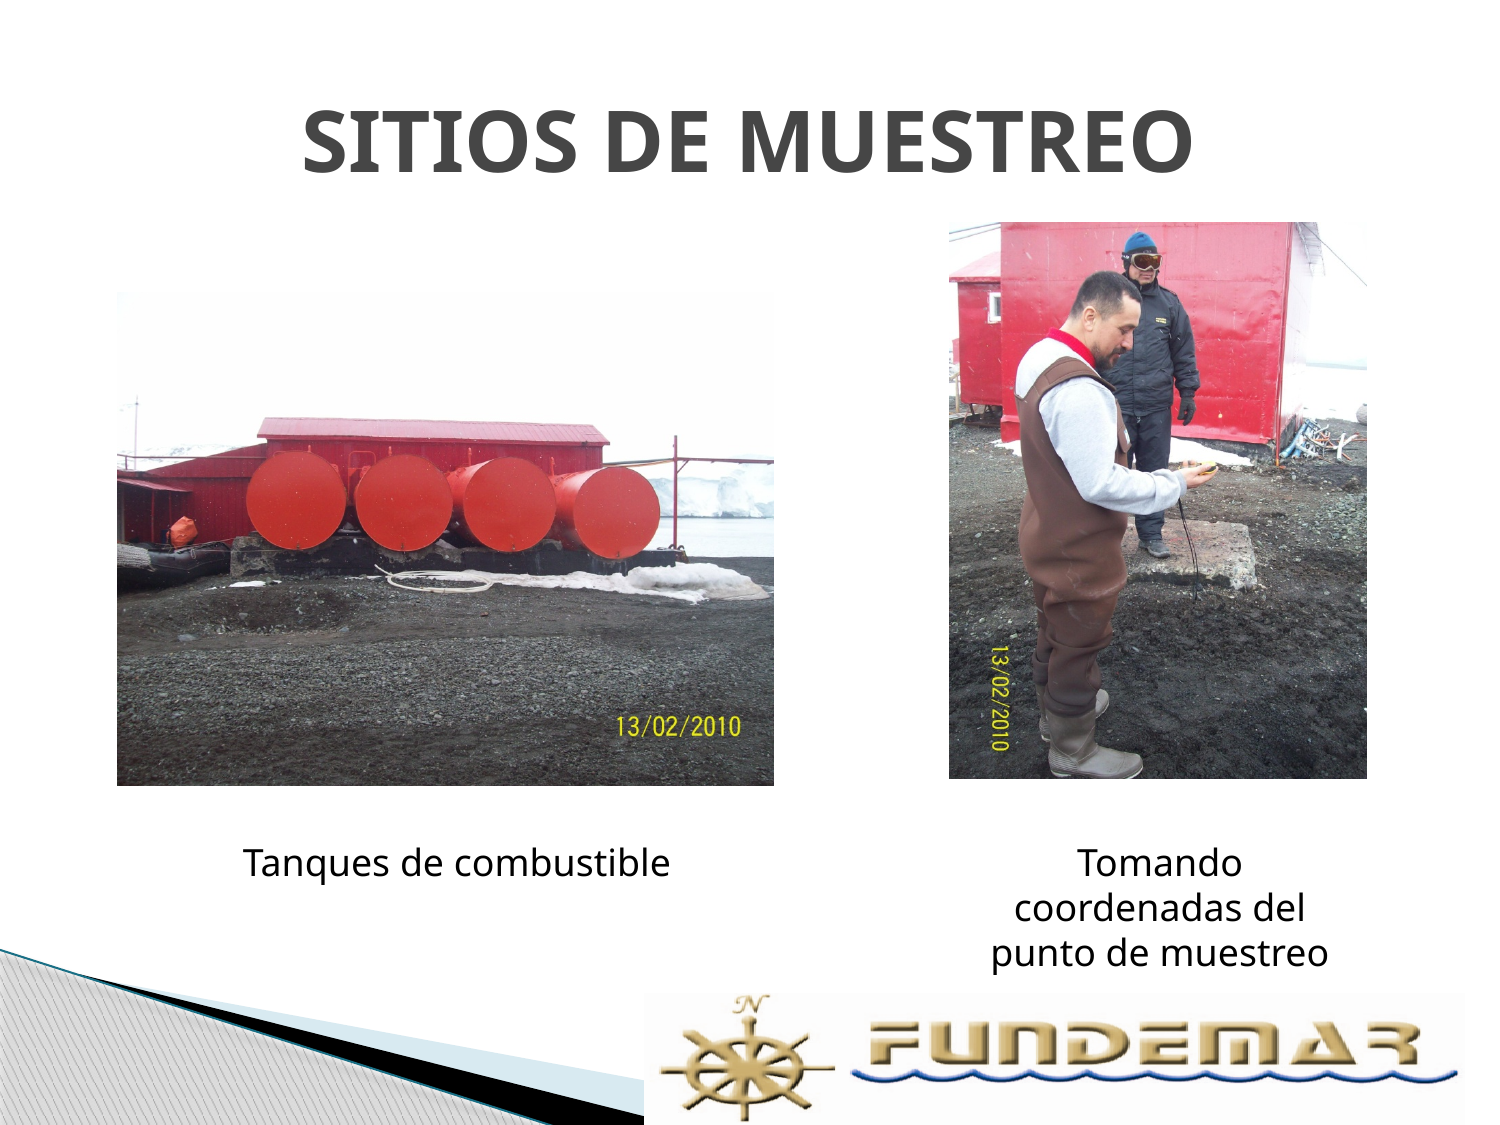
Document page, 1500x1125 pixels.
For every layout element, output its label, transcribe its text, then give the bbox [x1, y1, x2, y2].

text_box Tomando coordenadas del punto de muestreo [949, 831, 1371, 982]
picture [948, 222, 1367, 780]
picture [644, 993, 1466, 1125]
text_box Tanques de combustible [128, 831, 786, 892]
picture [116, 292, 774, 786]
title SITIOS DE MUESTREO [75, 45, 1425, 233]
